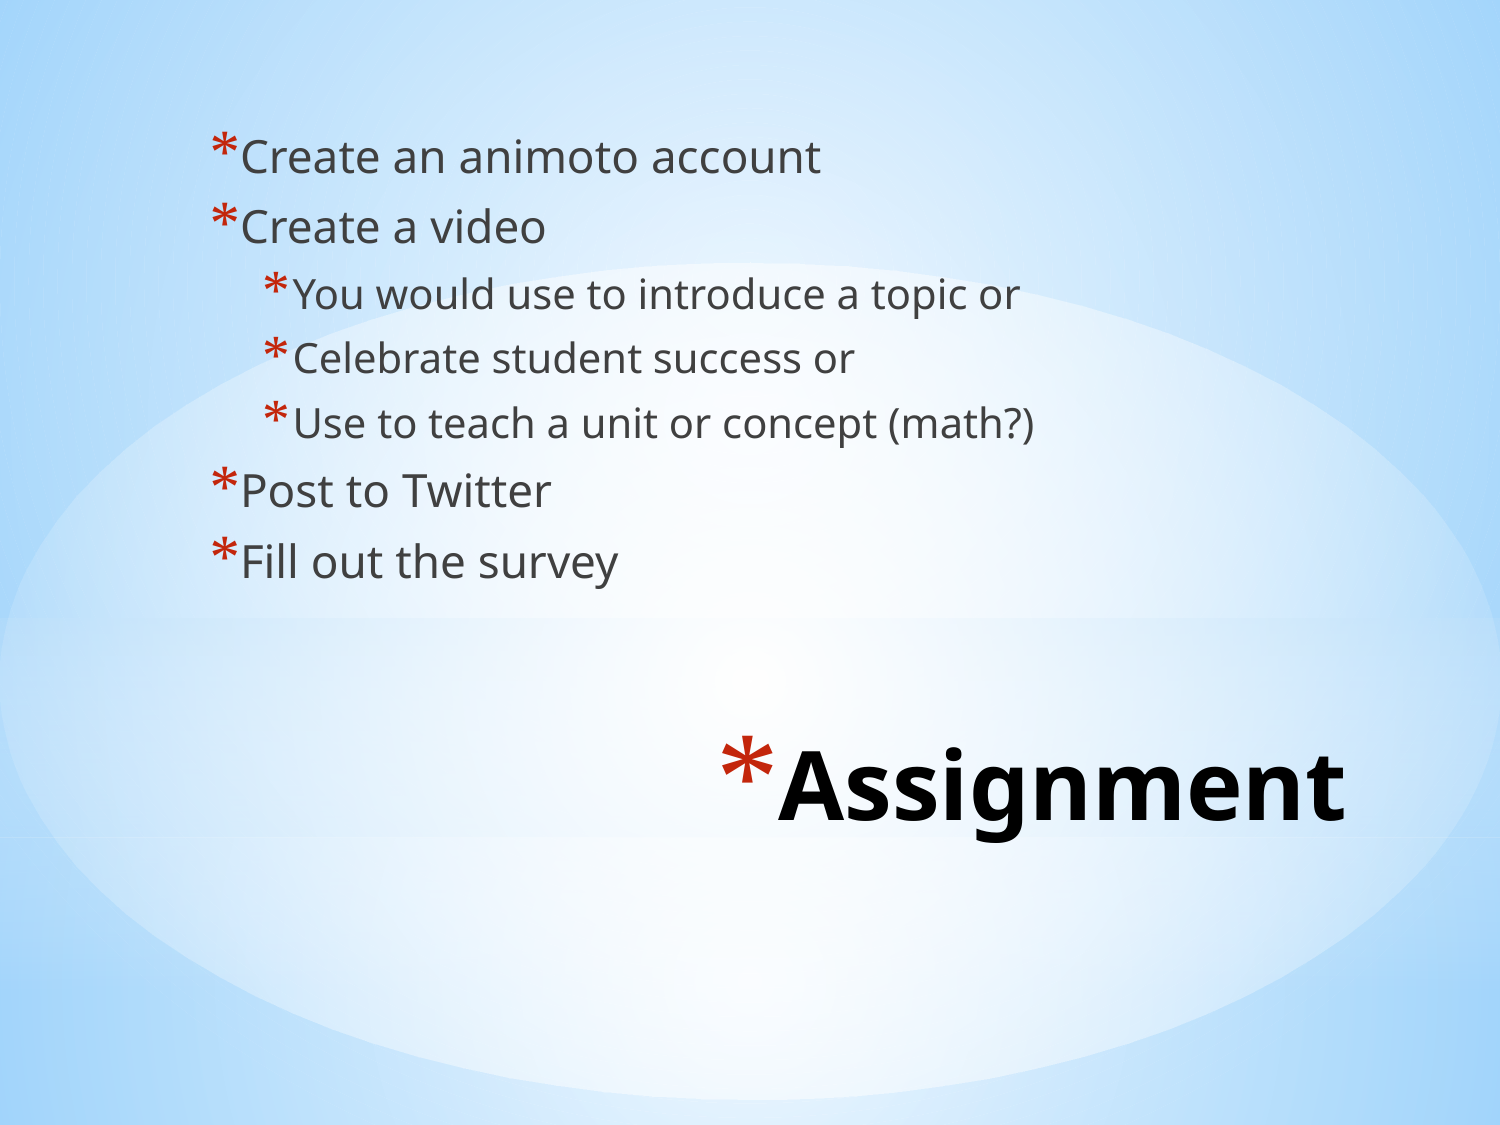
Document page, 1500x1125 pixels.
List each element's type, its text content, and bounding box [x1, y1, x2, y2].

title Assignment [294, 717, 1363, 905]
list Create an animoto account Create a video You would use to introduce a topic or Celebrate student success or Use to teach a unit or concept (math?) Post to Twitter Fill out the survey [187, 120, 1238, 690]
